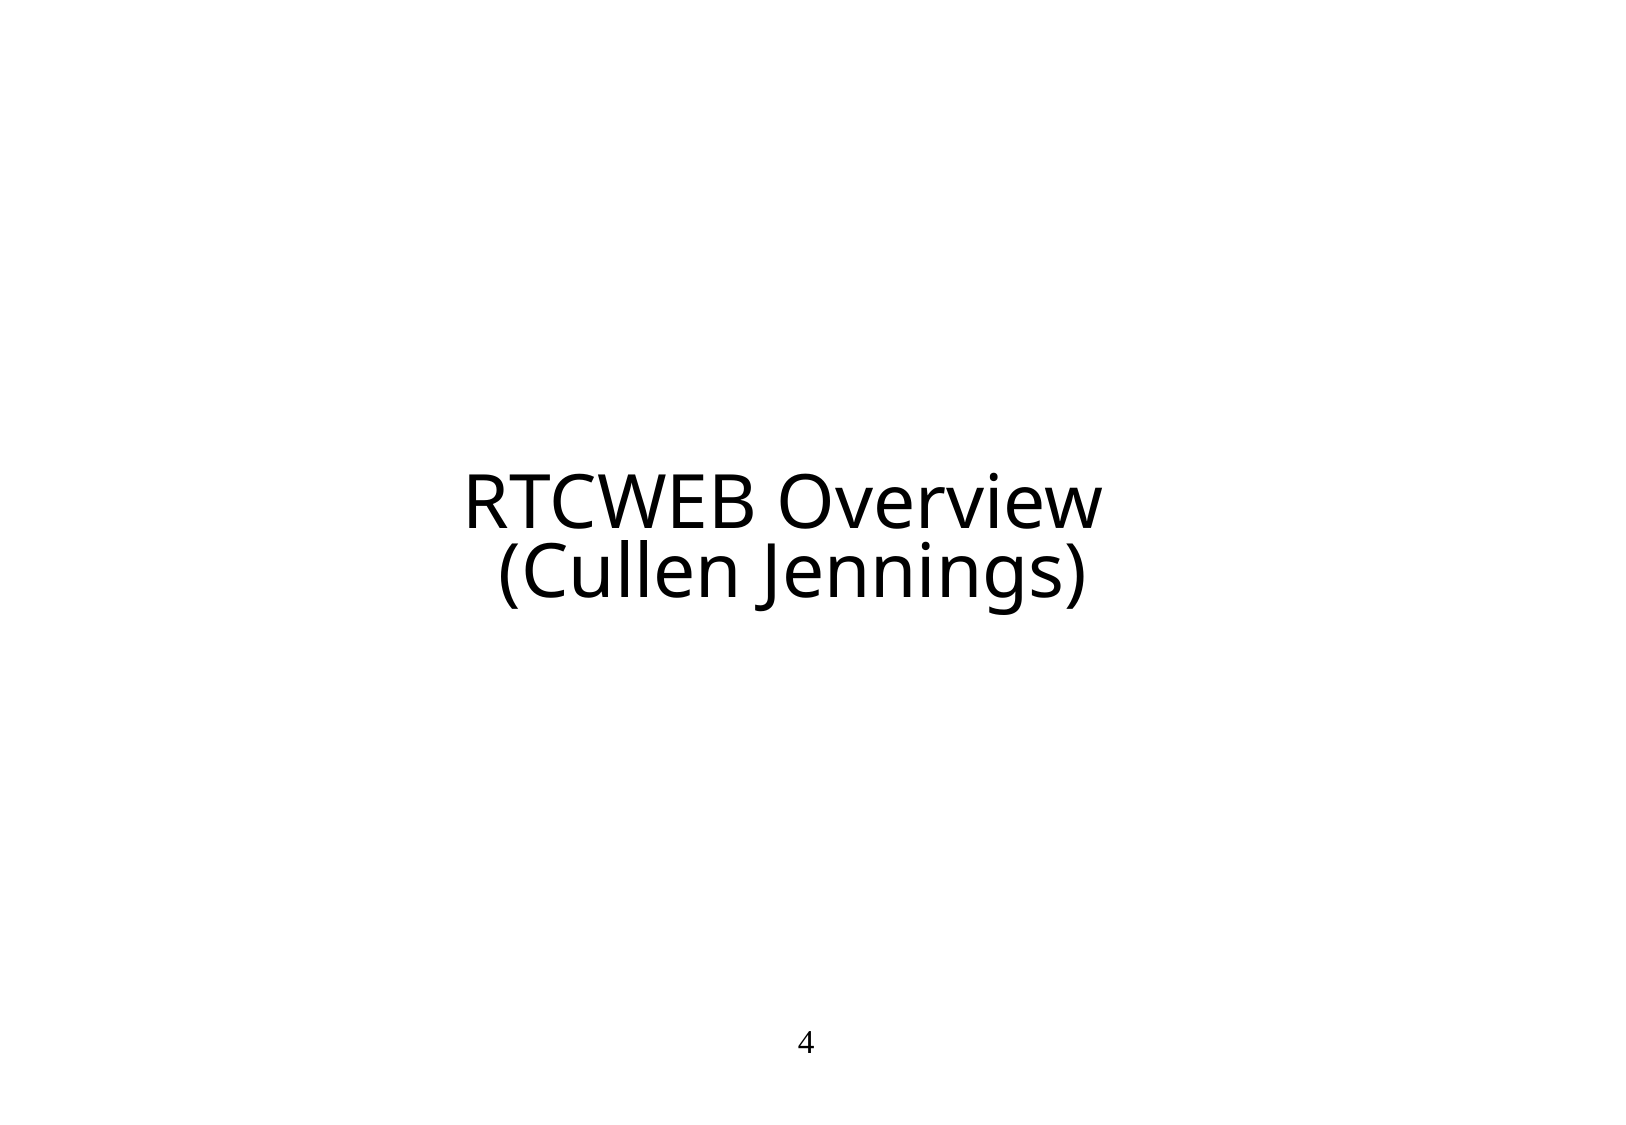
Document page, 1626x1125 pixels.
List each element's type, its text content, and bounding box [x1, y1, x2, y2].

text_box 4 [700, 1012, 913, 1068]
title RTCWEB Overview (Cullen Jennings) [162, 350, 1433, 735]
